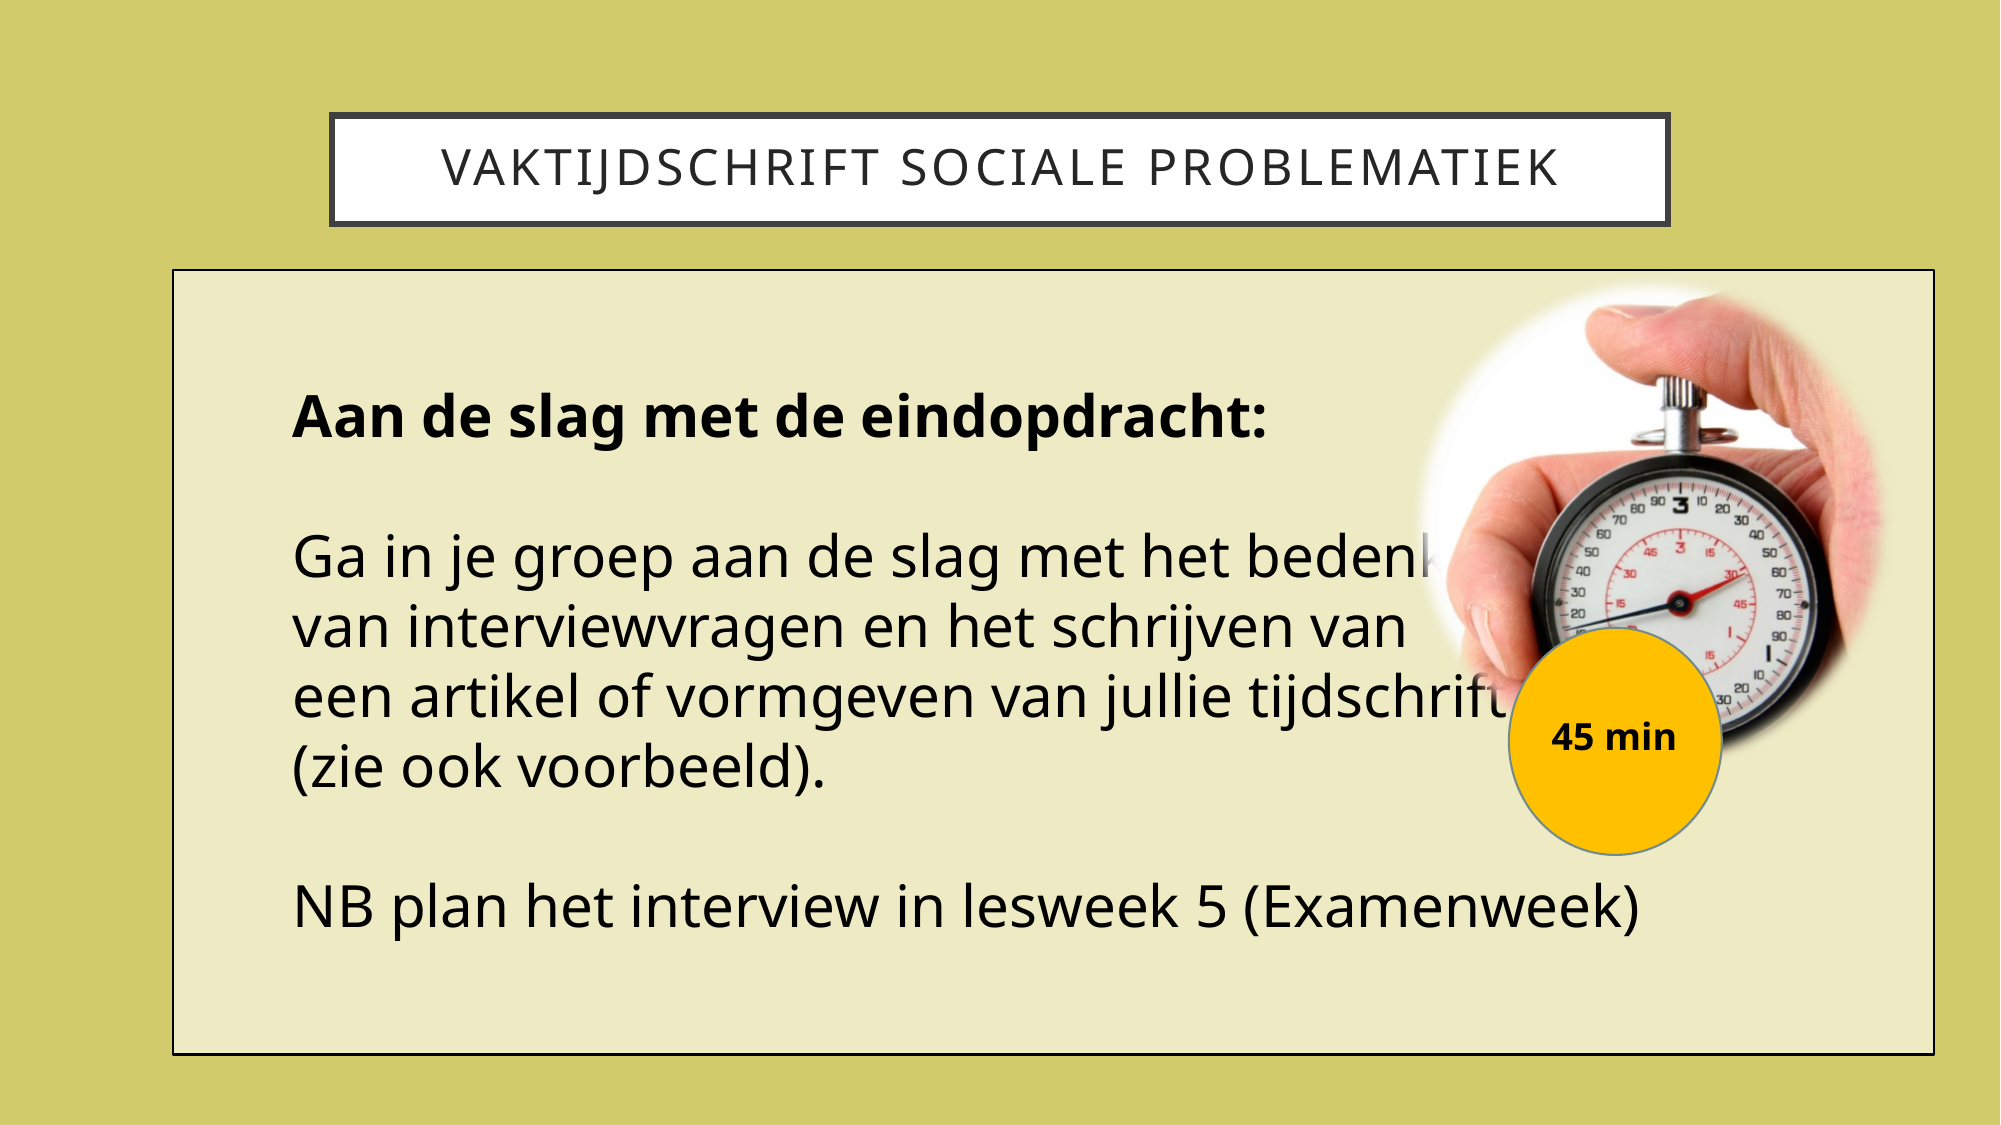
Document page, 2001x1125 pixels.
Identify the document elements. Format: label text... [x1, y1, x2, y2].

text_box [1513, 777, 1718, 856]
title Vaktijdschrift sociale problematiek [329, 112, 1671, 227]
text_box [172, 269, 1935, 1056]
text_box Aan de slag met de eindopdracht: Ga in je groep aan de slag met het bedenken van interviewvragen en het schrijven van een artikel of vormgeven van jullie tijdschrift (zie ook voorbeeld). NB plan het interview in lesweek 5 (Examenweek) [278, 371, 1799, 947]
picture [1404, 269, 1897, 777]
